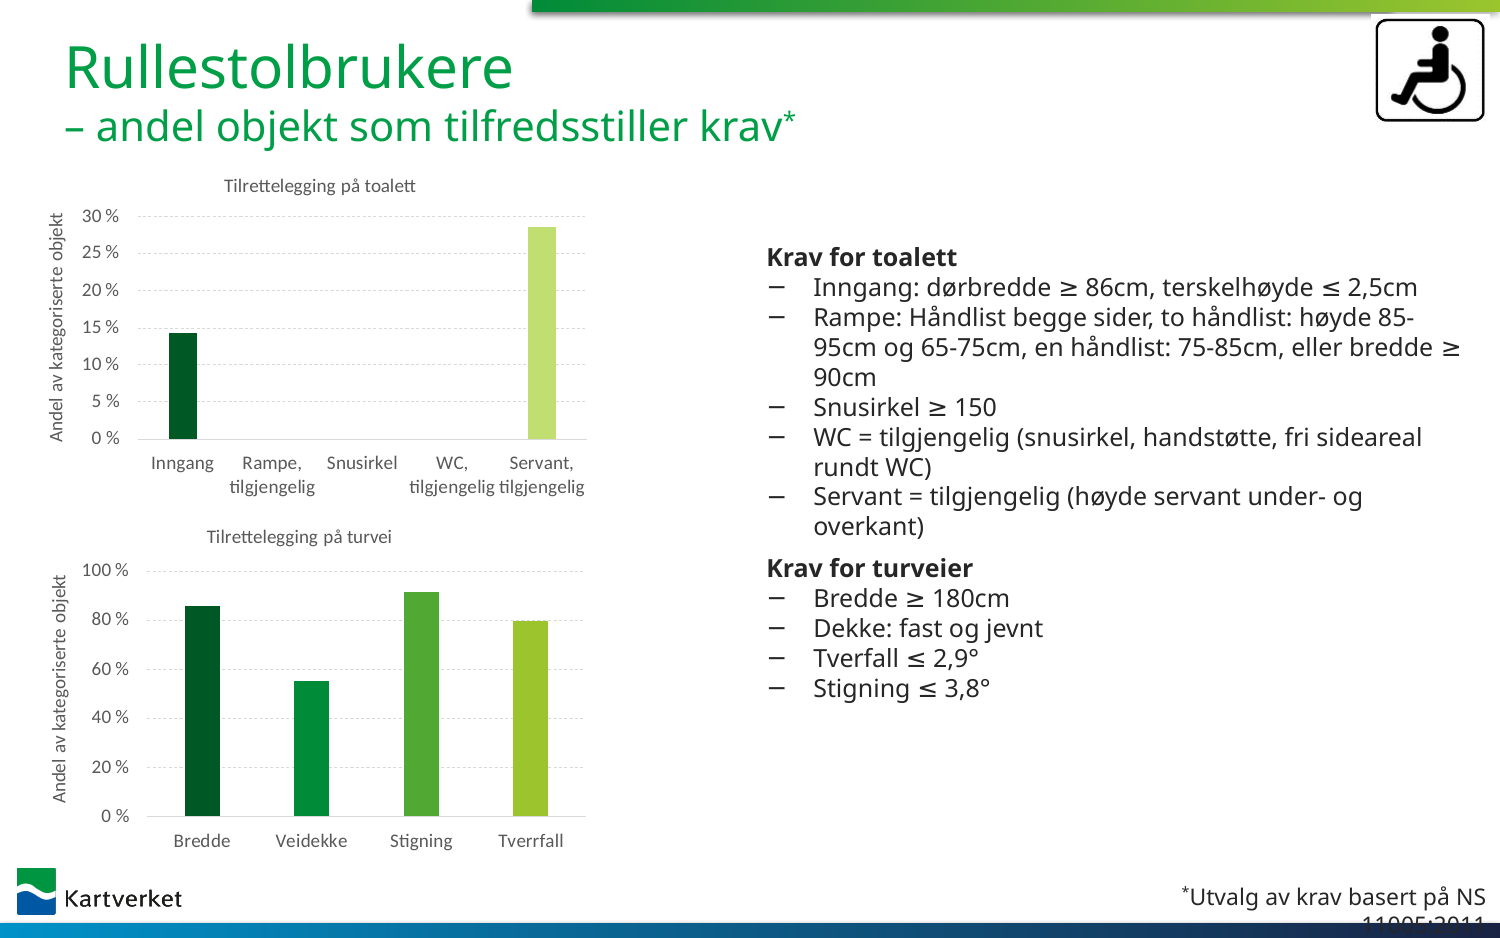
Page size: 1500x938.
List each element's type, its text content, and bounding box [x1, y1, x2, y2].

text_box Krav for turveier Bredde ≥ 180cm Dekke: fast og jevnt Tverfall ≤ 2,9° Stigning ≤ 3,8° [751, 545, 1483, 710]
text_box Krav for toalett Inngang: dørbredde ≥ 86cm, terskelhøyde ≤ 2,5cm Rampe: Håndlist begge sider, to håndlist: høyde 85-95cm og 65-75cm, en håndlist: 75-85cm, eller bredde ≥ 90cm Snusirkel ≥ 150 WC = tilgjengelig (snusirkel, handstøtte, fri sideareal rundt WC) Servant = tilgjengelig (høyde servant under- og overkant) [751, 234, 1483, 545]
picture [41, 520, 597, 859]
picture [1371, 13, 1491, 127]
text_box *Utvalg av krav basert på NS 11005:2011 [1068, 873, 1500, 938]
text_box Rullestolbrukere – andel objekt som tilfredsstiller krav* [49, 14, 1431, 158]
picture [41, 166, 598, 505]
